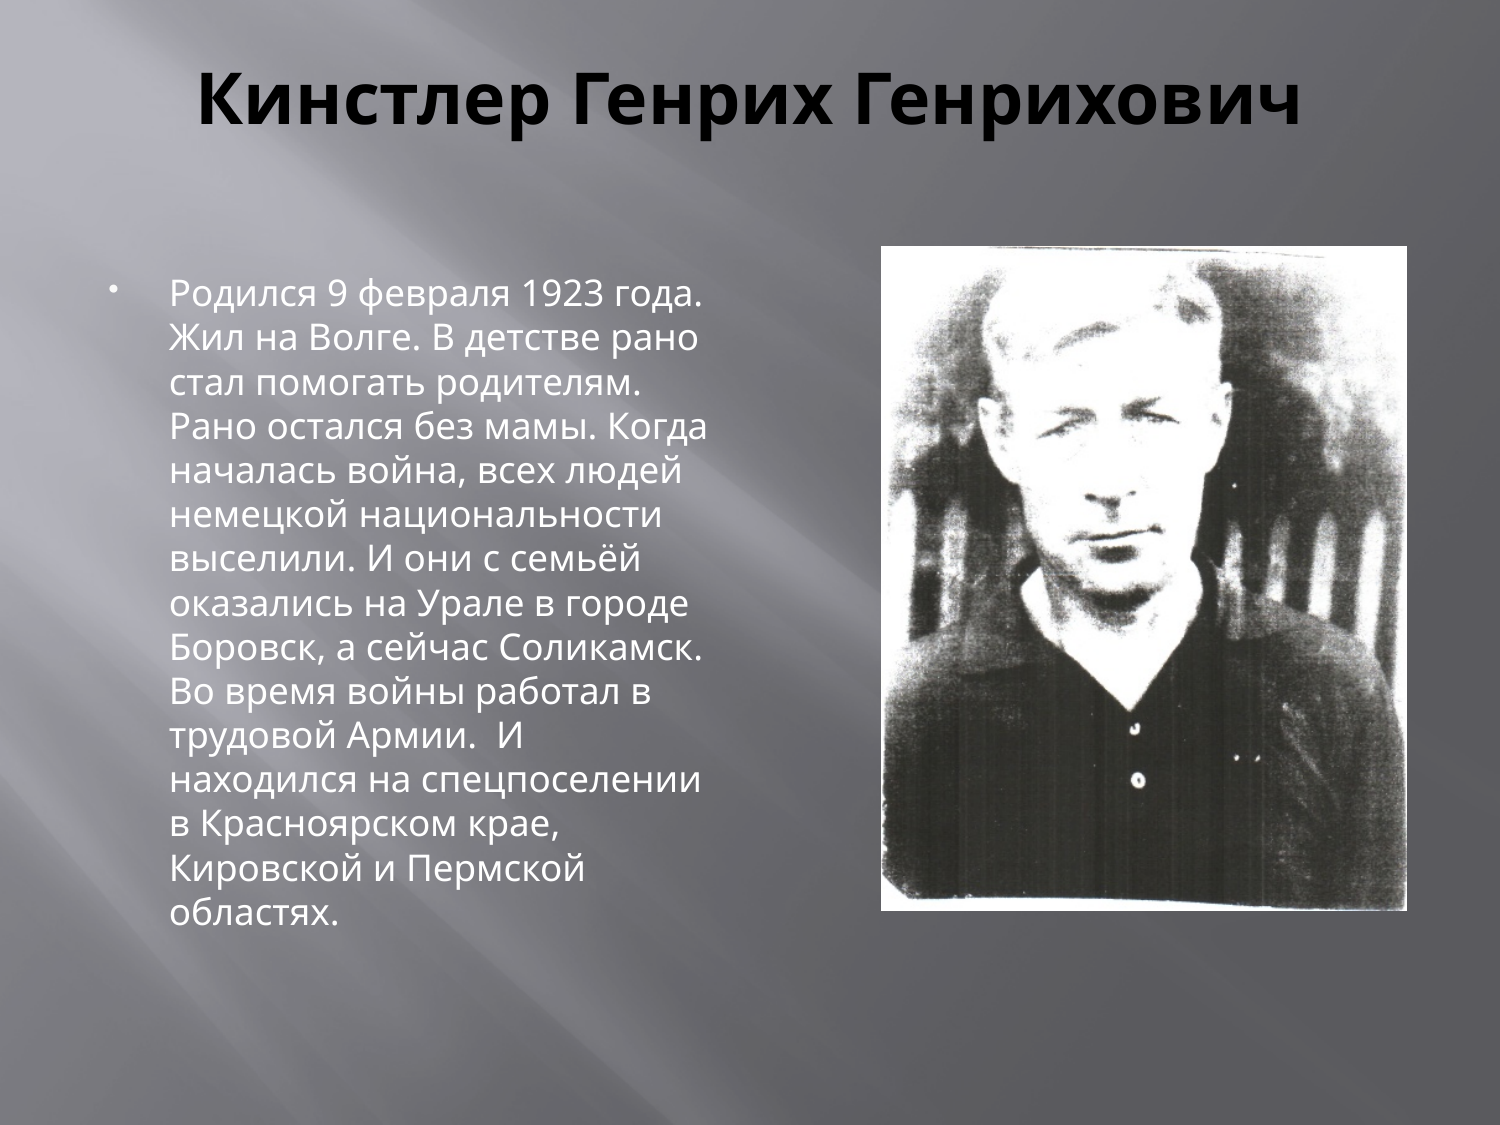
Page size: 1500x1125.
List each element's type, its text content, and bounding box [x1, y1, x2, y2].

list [880, 245, 1407, 911]
list Родился 9 февраля 1923 года. Жил на Волге. В детстве рано стал помогать родителям. Рано остался без мамы. Когда началась война, всех людей немецкой национальности выселили. И они с семьёй оказались на Урале в городе Боровск, а сейчас Соликамск. Во время войны работал в трудовой Армии. И находился на спецпоселении в Красноярском крае, Кировской и Пермской областях. [75, 262, 738, 1005]
title Кинстлер Генрих Генрихович [75, 45, 1425, 233]
